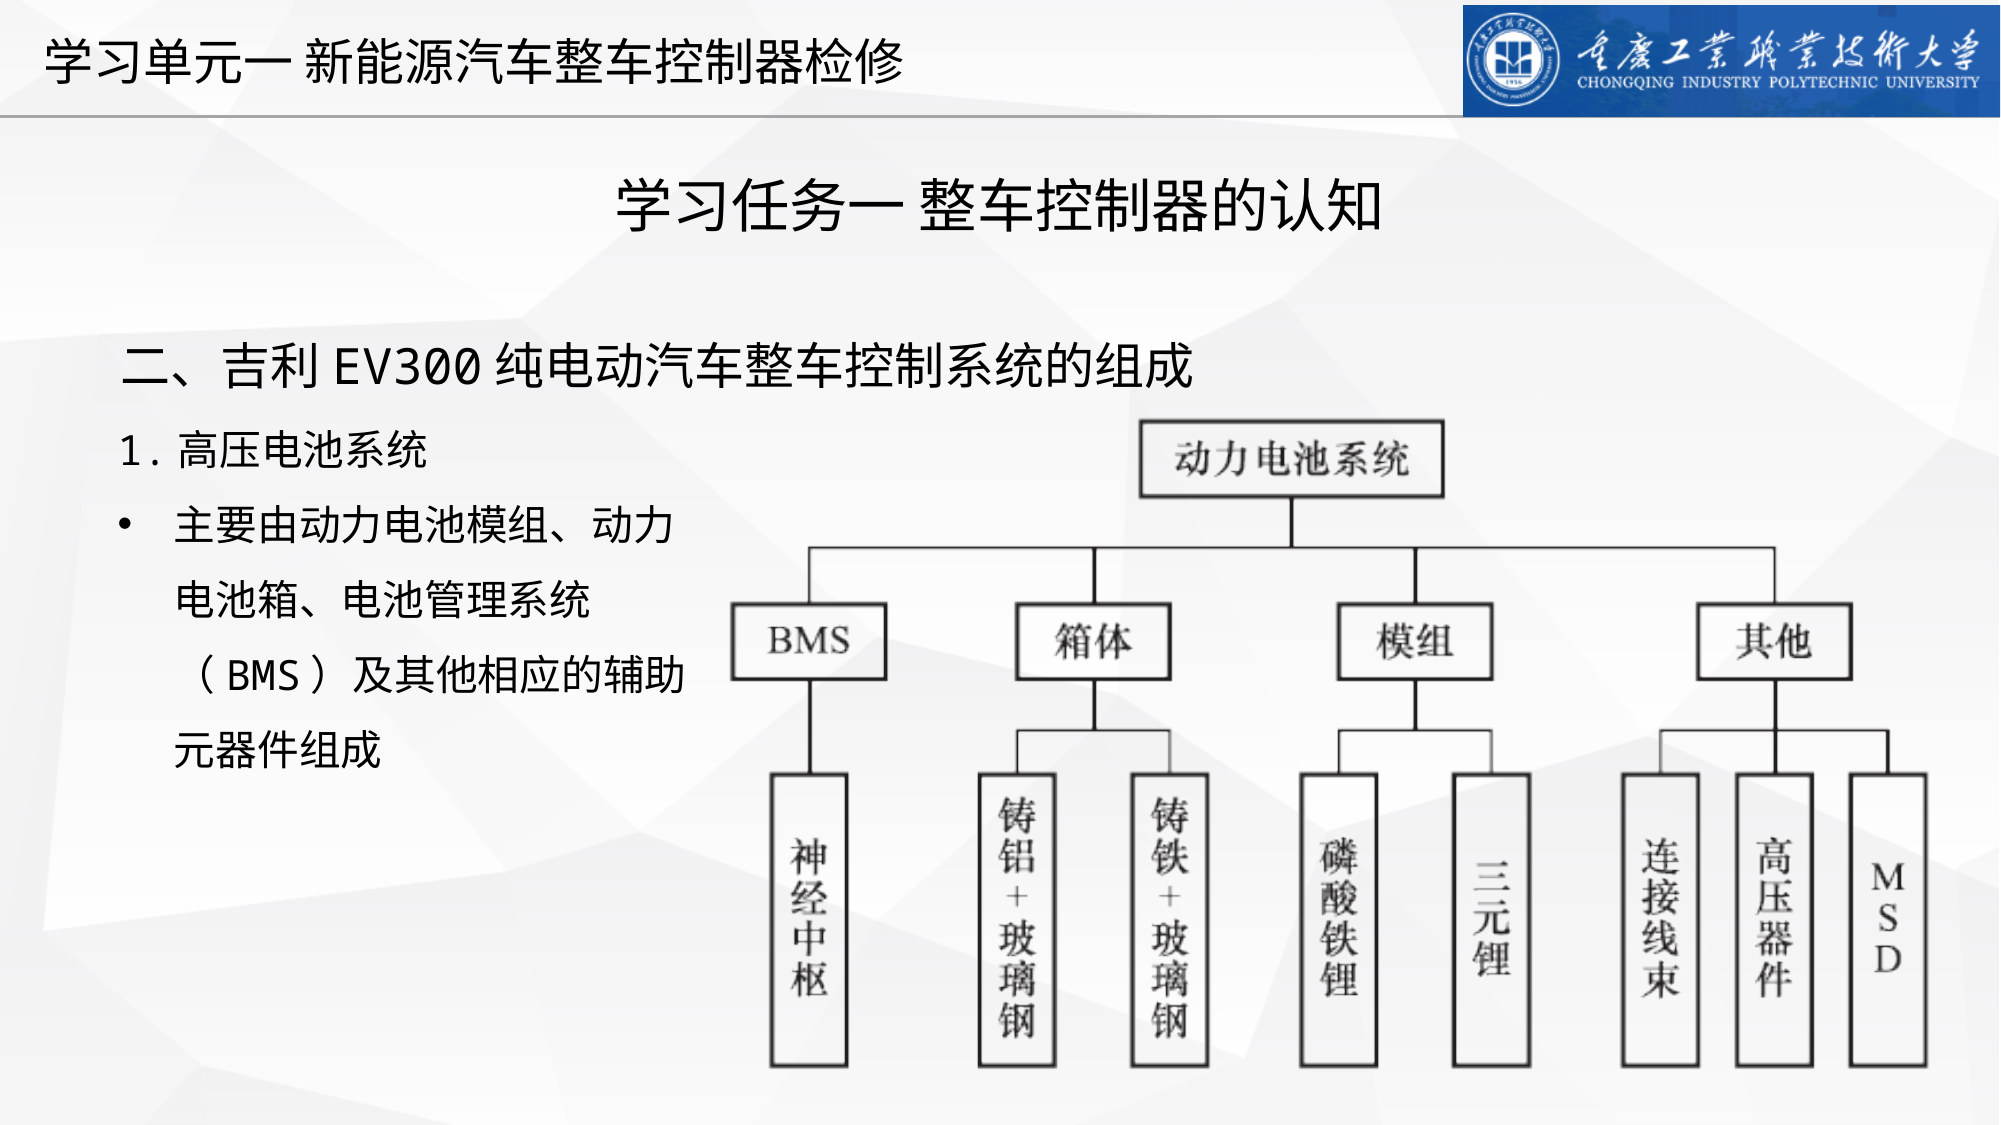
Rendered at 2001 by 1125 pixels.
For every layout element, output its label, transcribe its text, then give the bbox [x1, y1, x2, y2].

text_box 1.高压电池系统 主要由动力电池模组、动力电池箱、电池管理系统（BMS）及其他相应的辅助元器件组成 [102, 391, 713, 781]
text_box 二、吉利EV300纯电动汽车整车控制系统的组成 [105, 297, 1533, 400]
picture [0, 118, 1999, 1125]
picture [0, 0, 2001, 117]
text_box 学习任务一 整车控制器的认知 [433, 161, 1567, 247]
